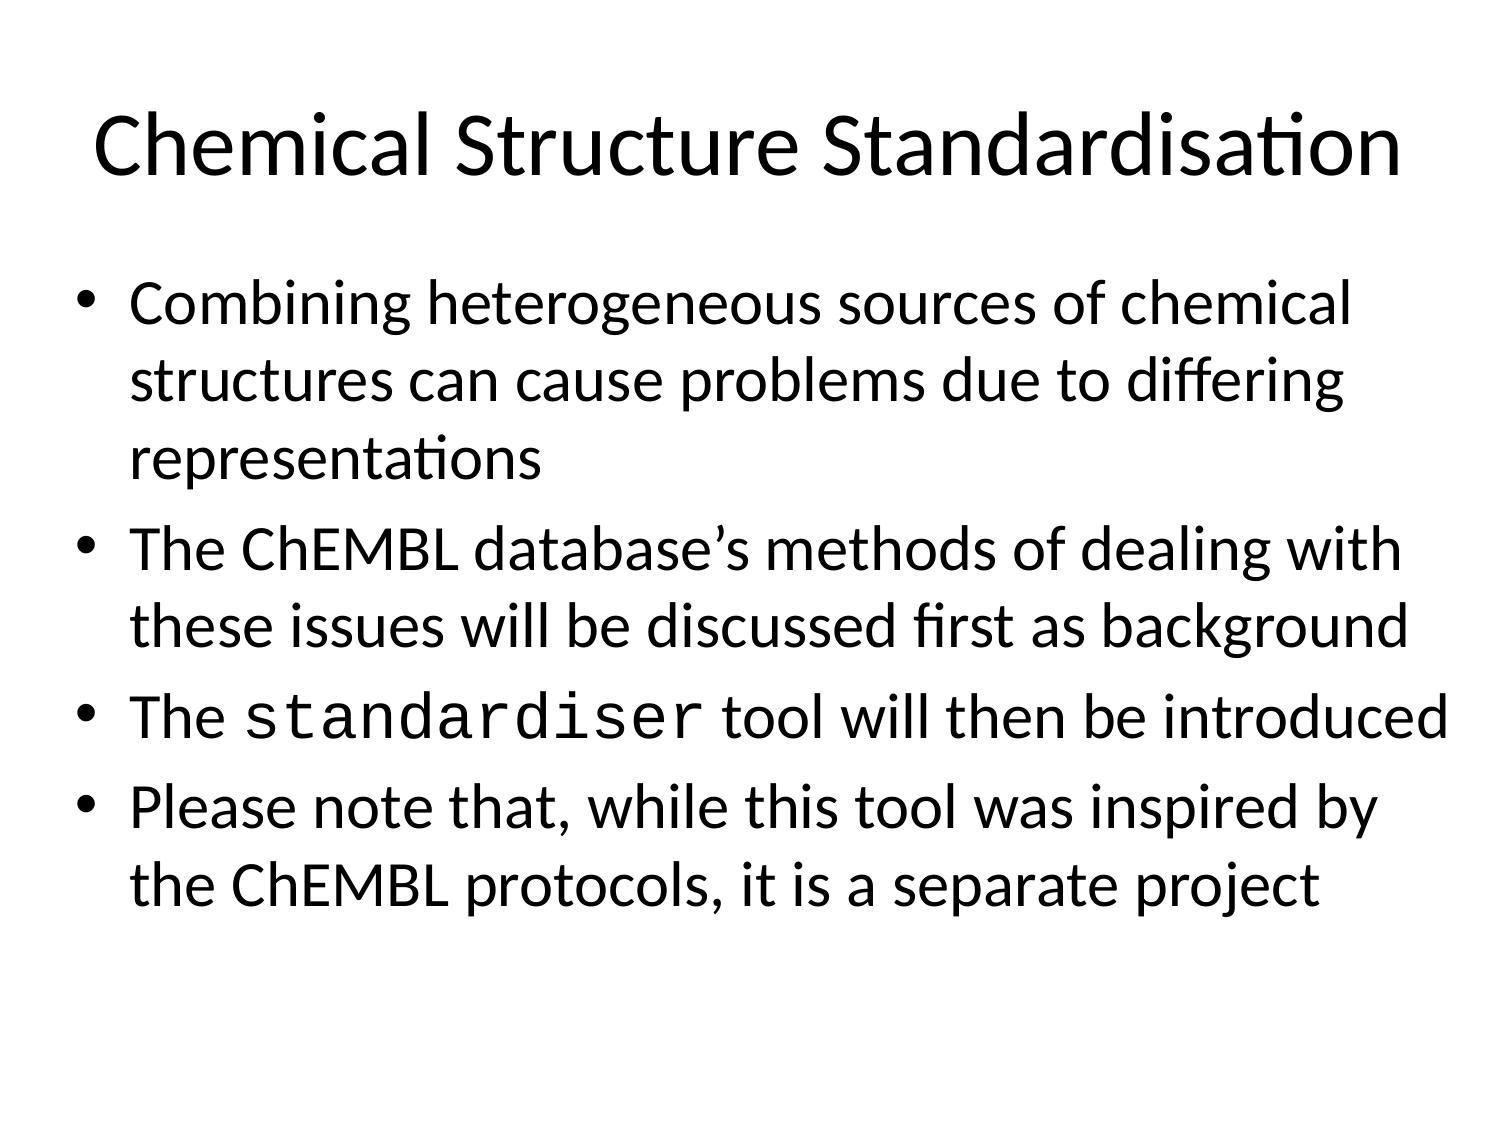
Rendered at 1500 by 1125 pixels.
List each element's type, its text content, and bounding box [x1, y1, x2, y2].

list Combining heterogeneous sources of chemical structures can cause problems due to differing representations The ChEMBL database’s methods of dealing with these issues will be discussed first as background The standardiser tool will then be introduced Please note that, while this tool was inspired by the ChEMBL protocols, it is a separate project [59, 251, 1473, 995]
title Chemical Structure Standardisation [75, 45, 1425, 233]
